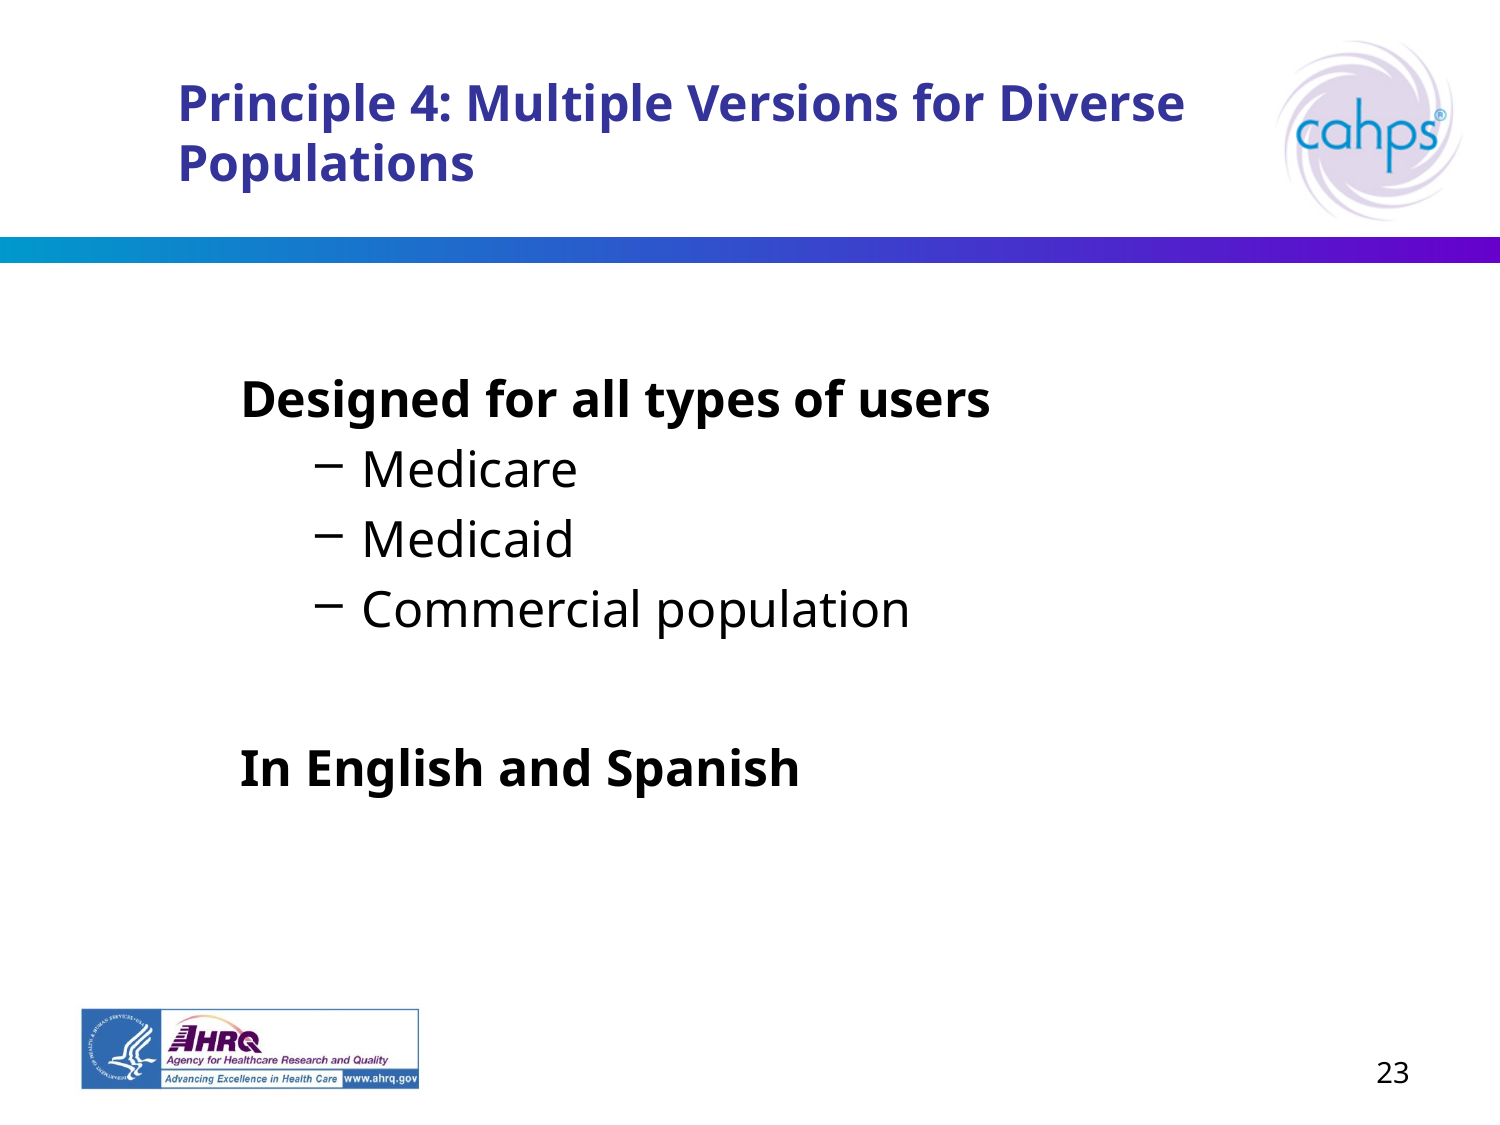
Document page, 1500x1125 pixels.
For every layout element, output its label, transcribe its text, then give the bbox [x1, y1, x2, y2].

text_box [800, 275, 1500, 1000]
picture [1301, 37, 1463, 225]
list Designed for all types of users Medicare Medicaid Commercial population In English and Spanish [224, 359, 800, 880]
title Principle 4: Multiple Versions for Diverse Populations [162, 37, 1301, 226]
picture [75, 1003, 425, 1096]
slide_number 23 [1074, 1046, 1426, 1125]
